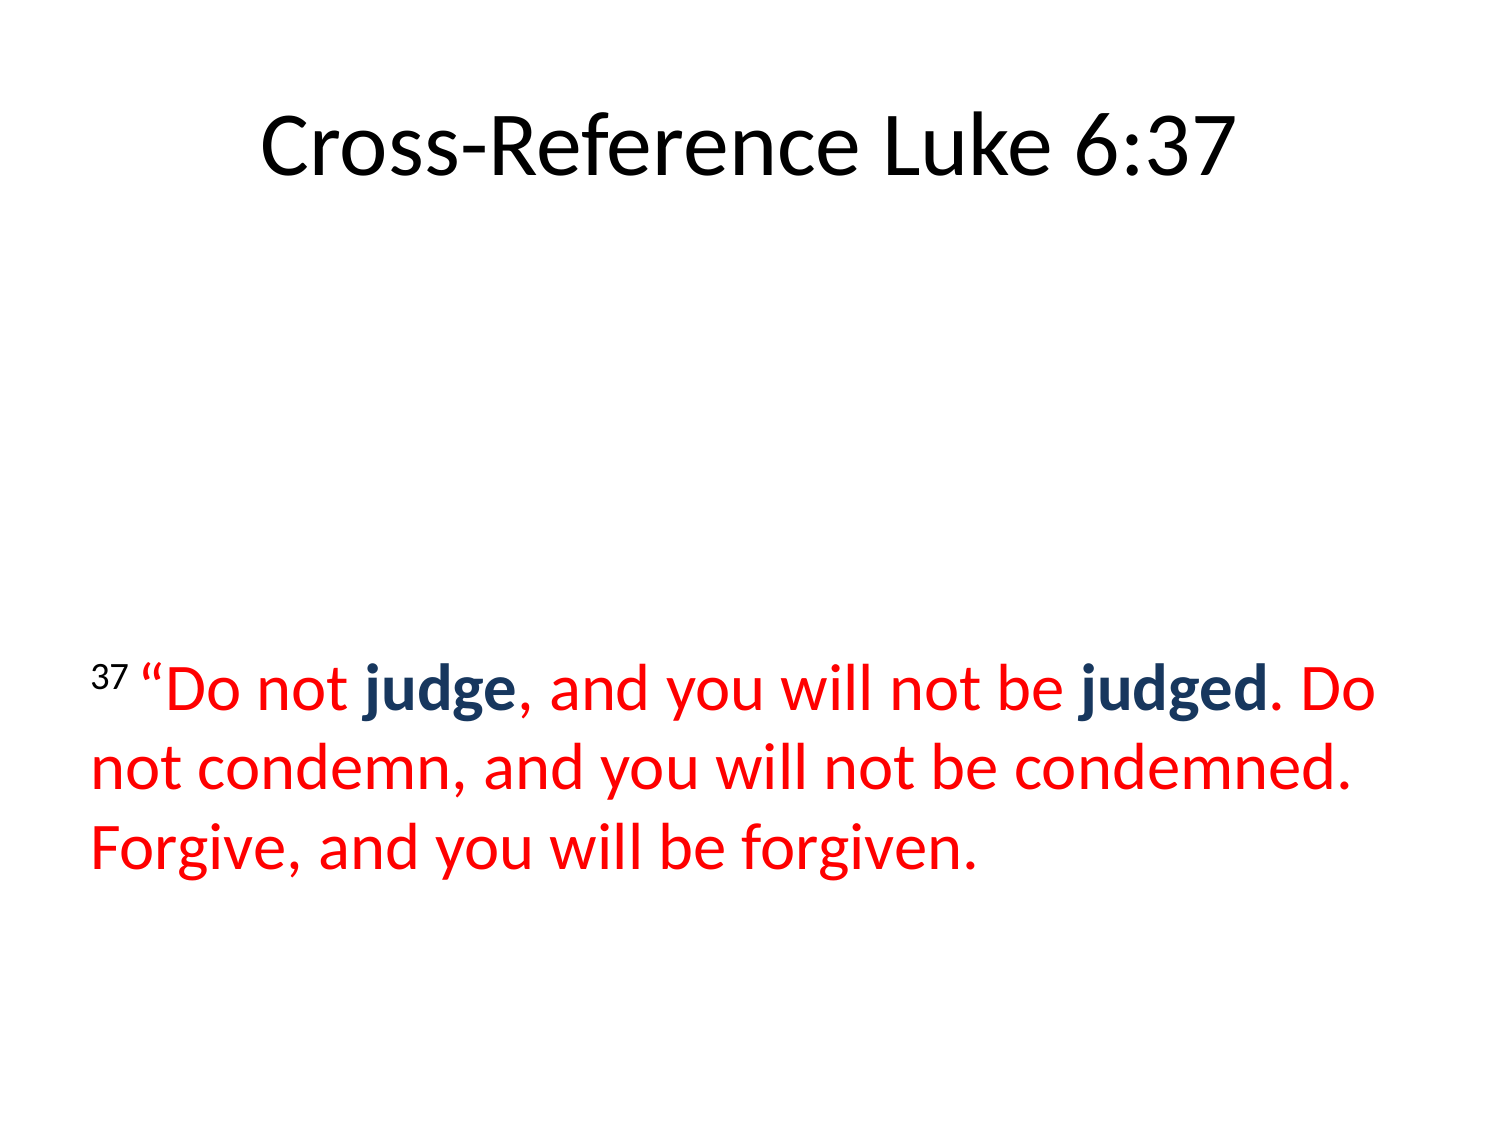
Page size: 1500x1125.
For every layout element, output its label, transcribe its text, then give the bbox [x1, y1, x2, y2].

list 37 “Do not judge, and you will not be judged. Do not condemn, and you will not be condemned. Forgive, and you will be forgiven. [75, 262, 1425, 1005]
title Cross-Reference Luke 6:37 [75, 45, 1425, 233]
